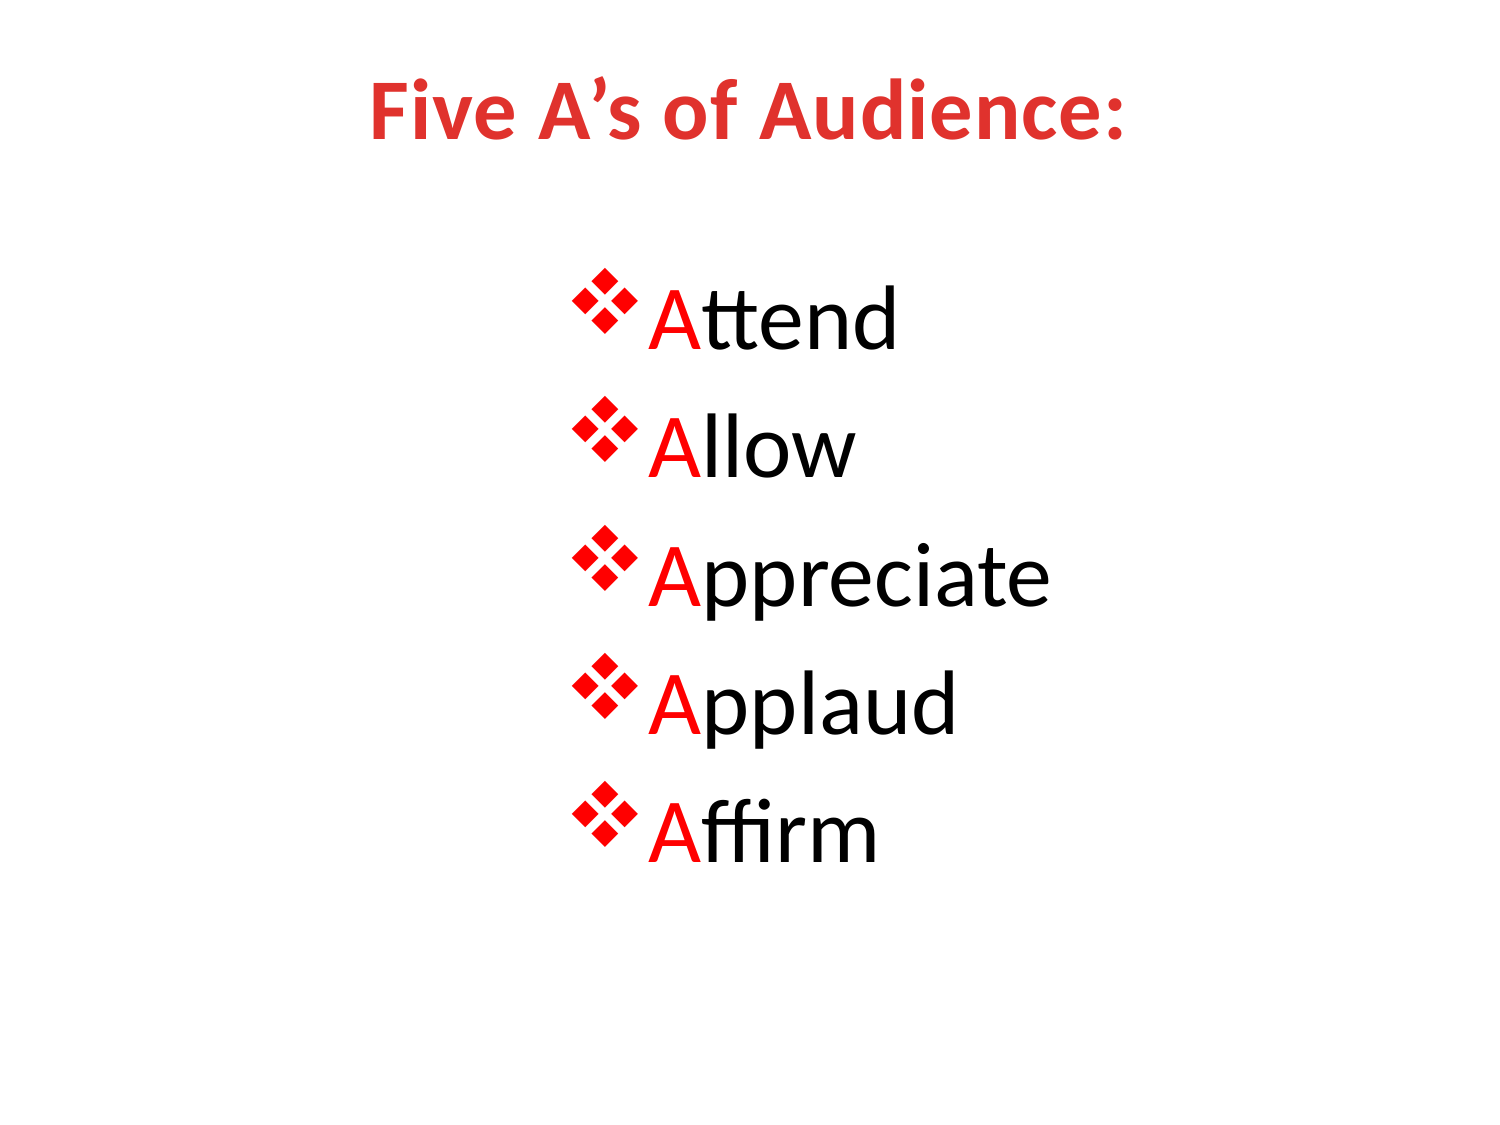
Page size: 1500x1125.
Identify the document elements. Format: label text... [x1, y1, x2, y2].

title Five A’s of Audience: [75, 45, 1425, 233]
list Attend Allow Appreciate Applaud Affirm [549, 249, 1113, 993]
